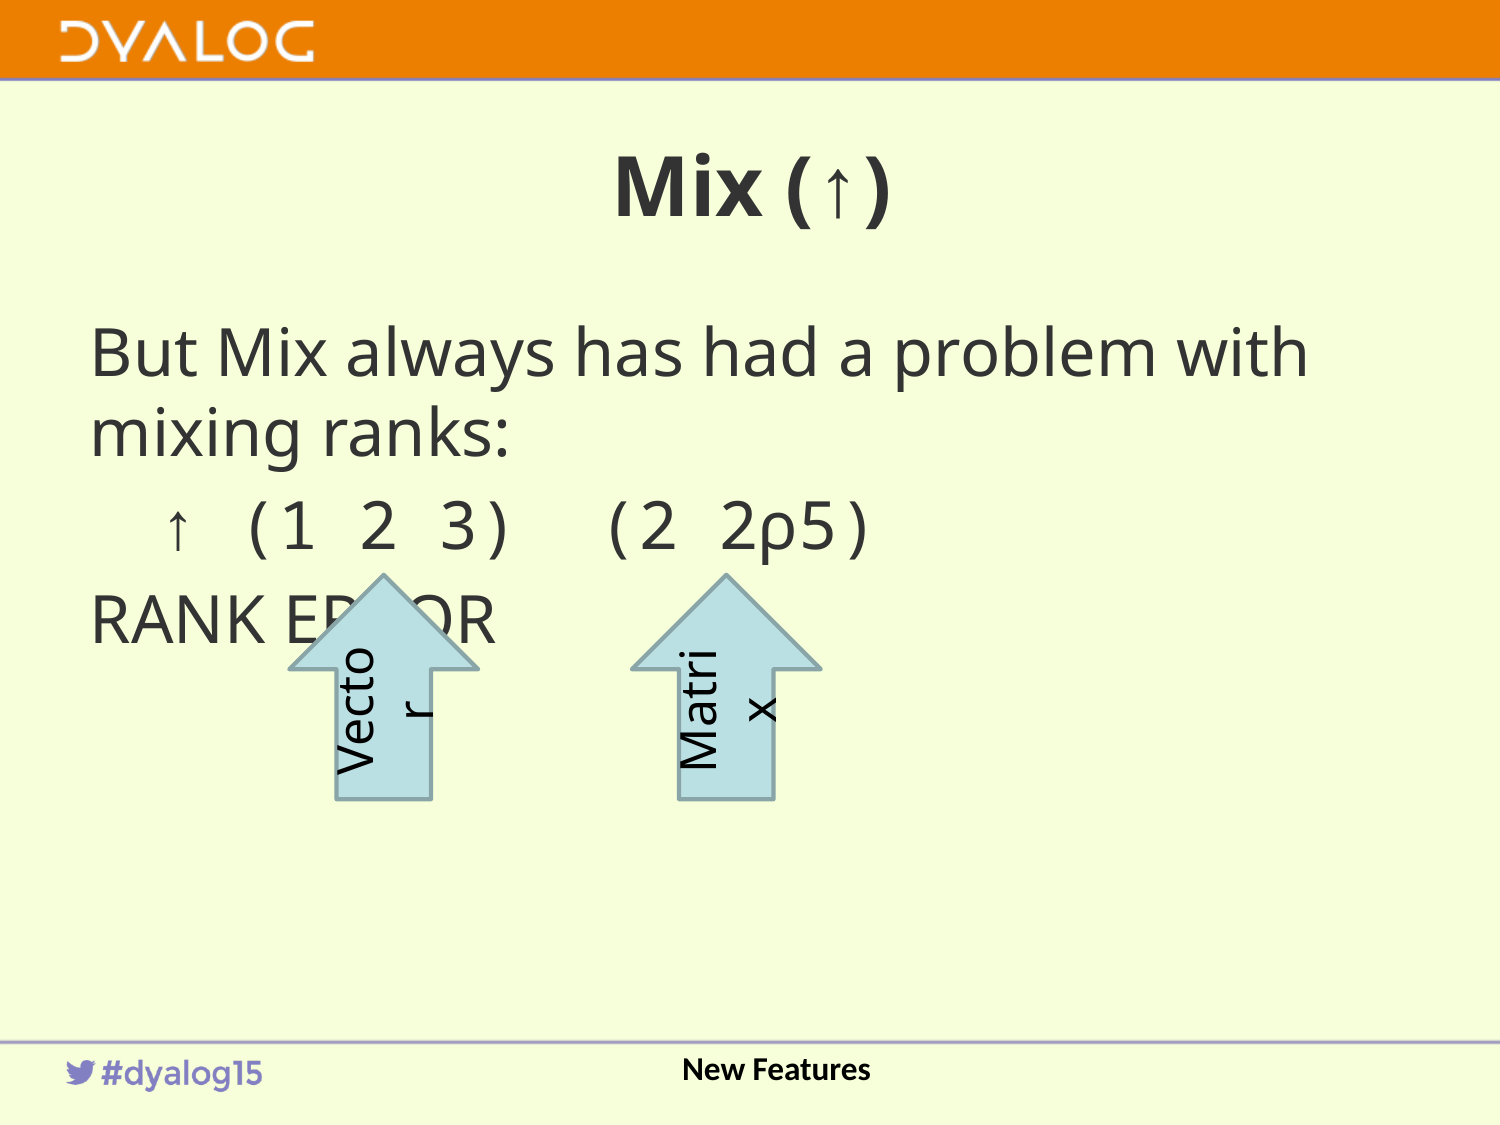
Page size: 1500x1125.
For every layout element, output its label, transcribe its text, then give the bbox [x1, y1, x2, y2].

title Mix (↑) [76, 125, 1427, 256]
text_box Vector [287, 572, 481, 802]
footer New Features [667, 1039, 892, 1100]
list But Mix always has had a problem with mixing ranks: ↑ (1 2 3) (2 2⍴5) RANK ERROR [75, 302, 1425, 1005]
picture [0, 0, 1500, 1125]
text_box Matrix [629, 572, 823, 802]
